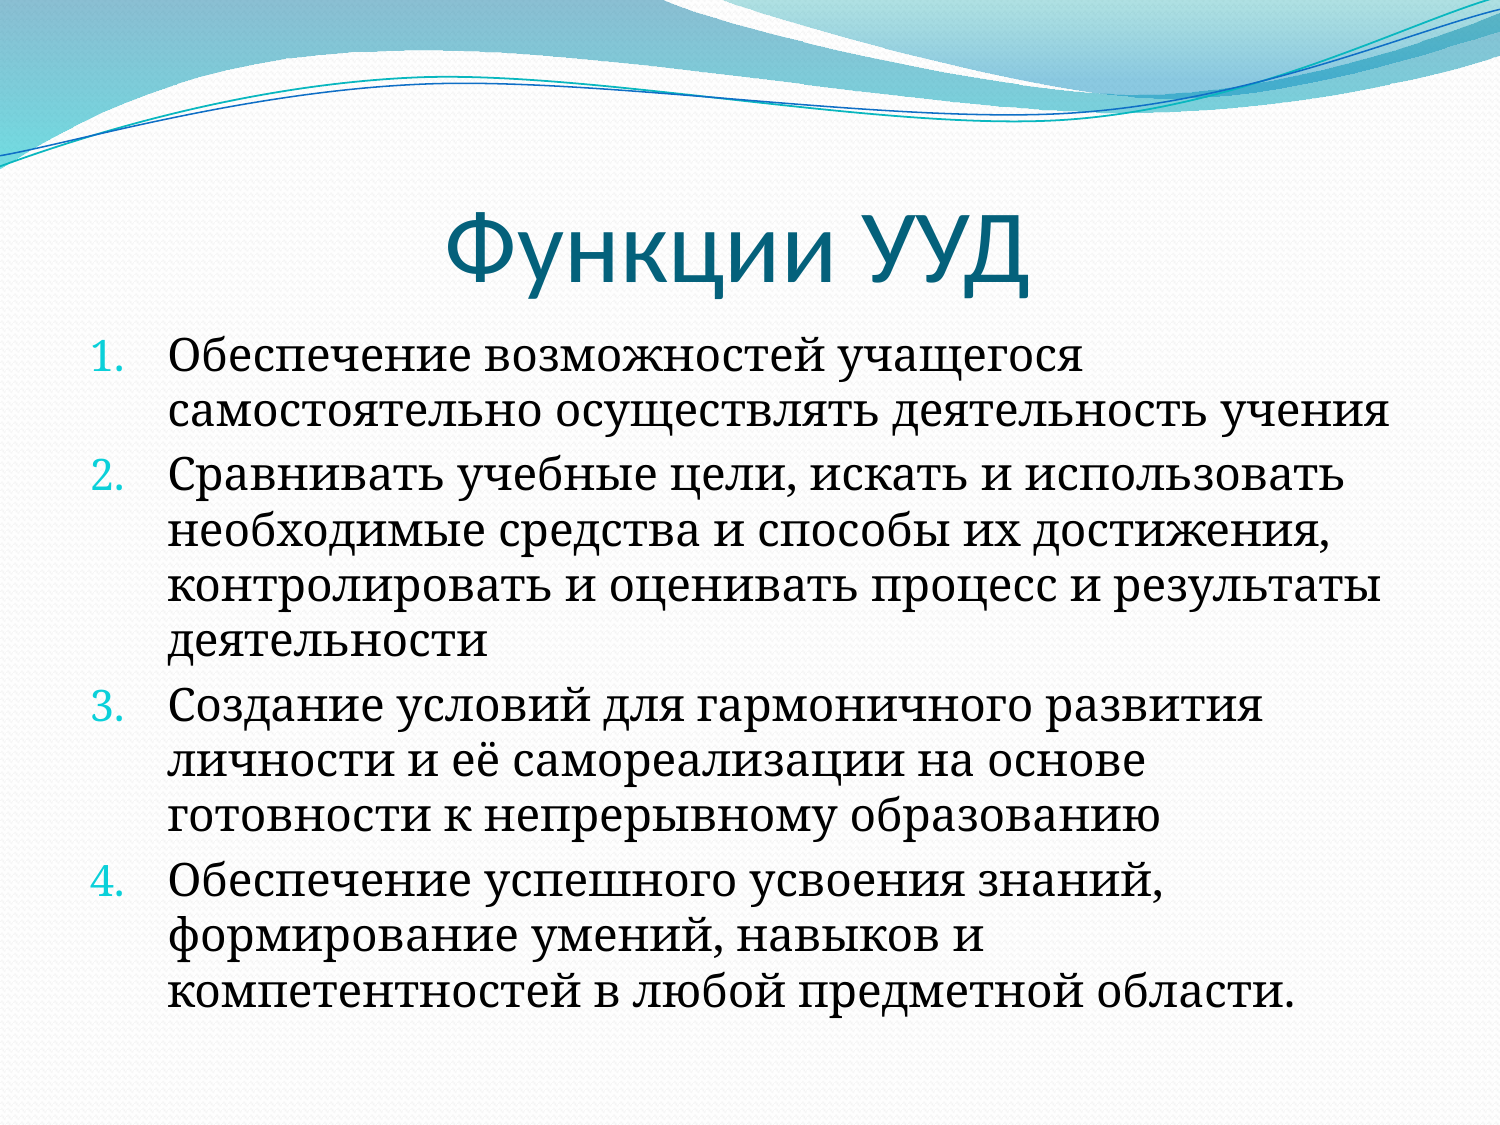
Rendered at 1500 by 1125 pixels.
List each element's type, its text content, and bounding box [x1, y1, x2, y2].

list Обеспечение возможностей учащегося самостоятельно осуществлять деятельность учения Сравнивать учебные цели, искать и использовать необходимые средства и способы их достижения, контролировать и оценивать процесс и результаты деятельности Создание условий для гармоничного развития личности и её самореализации на основе готовности к непрерывному образованию Обеспечение успешного усвоения знаний, формирование умений, навыков и компетентностей в любой предметной области. [75, 317, 1425, 1038]
title Функции УУД [75, 115, 1425, 303]
